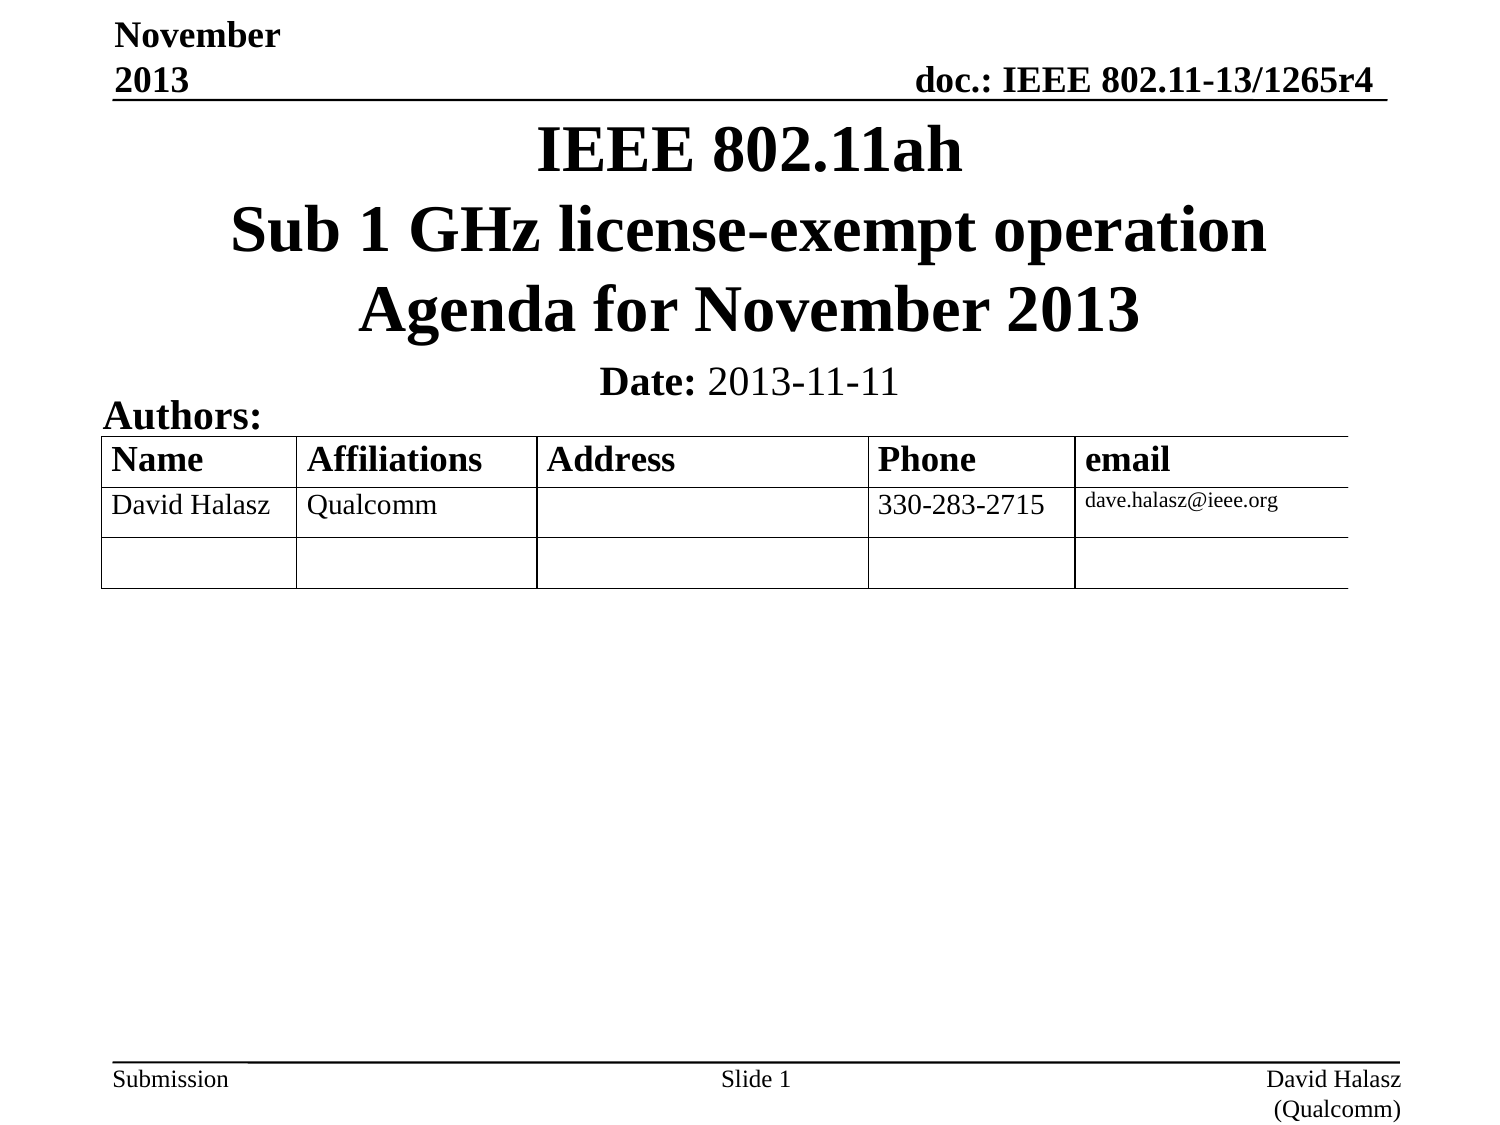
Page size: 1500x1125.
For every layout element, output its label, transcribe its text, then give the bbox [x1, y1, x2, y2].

footer David Halasz (Qualcomm) [1264, 1061, 1402, 1093]
slide_number Slide 1 [712, 1061, 800, 1093]
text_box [87, 436, 1349, 1035]
text_box Authors: [87, 380, 325, 435]
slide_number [114, 54, 333, 101]
list Date: 2013-11-11 [112, 346, 1388, 410]
title IEEE 802.11ah Sub 1 GHz license-exempt operation Agenda for November 2013 [112, 137, 1388, 313]
